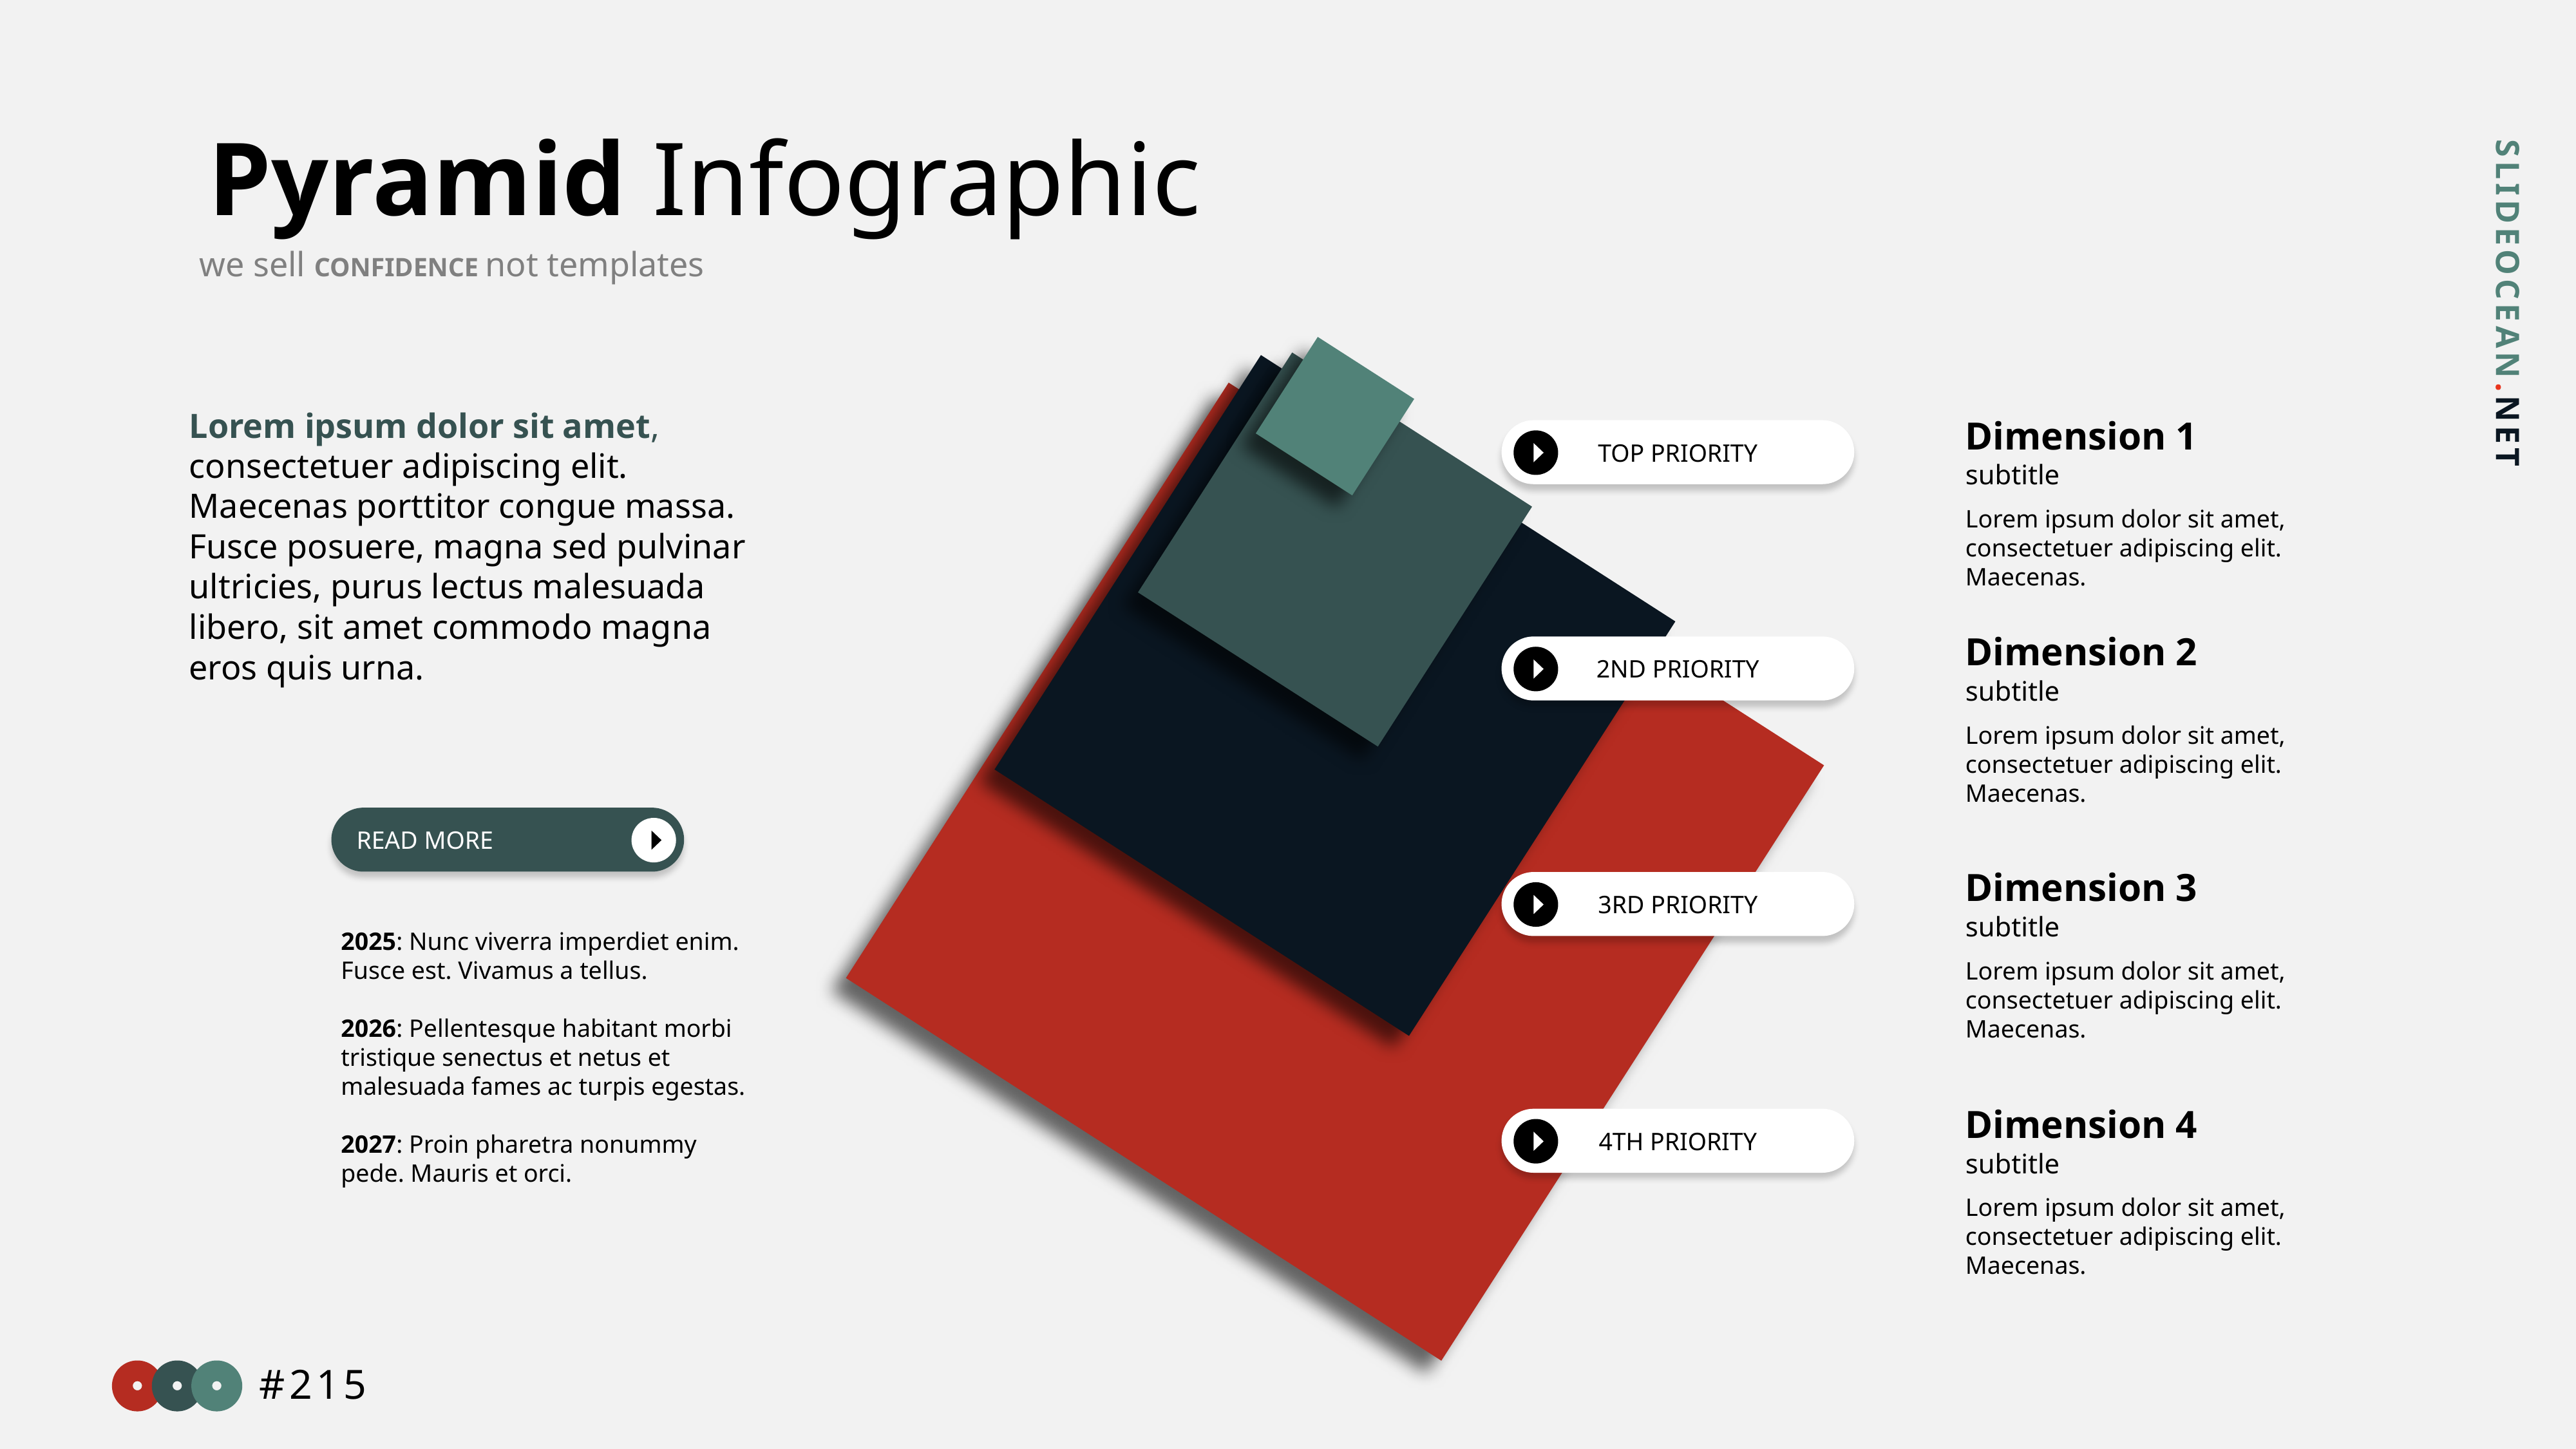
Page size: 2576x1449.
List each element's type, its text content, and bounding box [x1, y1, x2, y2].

text_box [1254, 336, 1416, 497]
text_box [331, 807, 685, 872]
text_box [1525, 710, 1826, 871]
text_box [1955, 858, 2398, 1020]
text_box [1955, 623, 2398, 784]
text_box 2025: Nunc viverra imperdiet enim. Fusce est. Vivamus a tellus. 2026: Pellentesque habitant morbi tristique senectus et netus et malesuada fames ac turpis egestas. 2027: Proin pharetra nonummy pede. Mauris et orci. [331, 921, 764, 1192]
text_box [1501, 871, 1855, 936]
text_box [1501, 1108, 1855, 1173]
text_box [993, 354, 1677, 1037]
text_box Pyramid Infographic [198, 110, 1211, 241]
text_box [1955, 406, 2398, 568]
text_box Lorem ipsum dolor sit amet, consectetuer adipiscing elit. Maecenas porttitor congue massa. Fusce posuere, magna sed pulvinar ultricies, purus lectus malesuada libero, sit amet commodo magna eros quis urna. [180, 399, 772, 691]
text_box #215 [259, 1359, 402, 1408]
text_box [844, 783, 1709, 1363]
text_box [1501, 419, 1855, 485]
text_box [1955, 1095, 2398, 1256]
text_box [1136, 424, 1534, 748]
text_box we sell CONFIDENCE not templates [189, 238, 714, 288]
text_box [1501, 636, 1855, 701]
